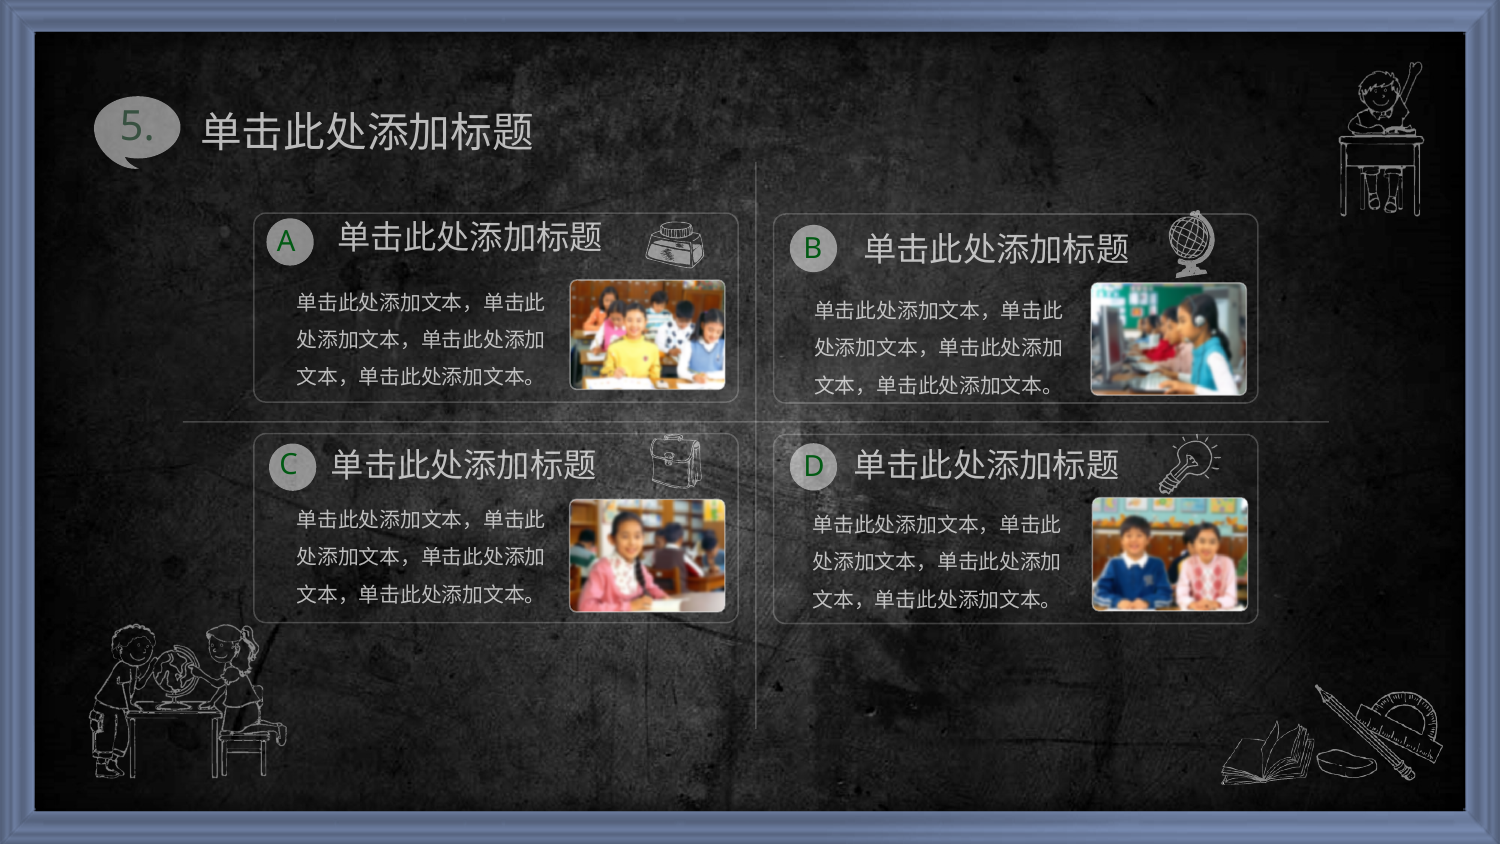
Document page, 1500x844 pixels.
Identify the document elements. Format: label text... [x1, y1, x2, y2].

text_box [253, 208, 739, 403]
title 单击此处添加标题 [185, 97, 1022, 164]
picture [1332, 54, 1434, 223]
picture [64, 582, 292, 791]
picture [1221, 684, 1443, 785]
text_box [253, 433, 739, 623]
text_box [773, 208, 1259, 404]
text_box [773, 433, 1259, 624]
